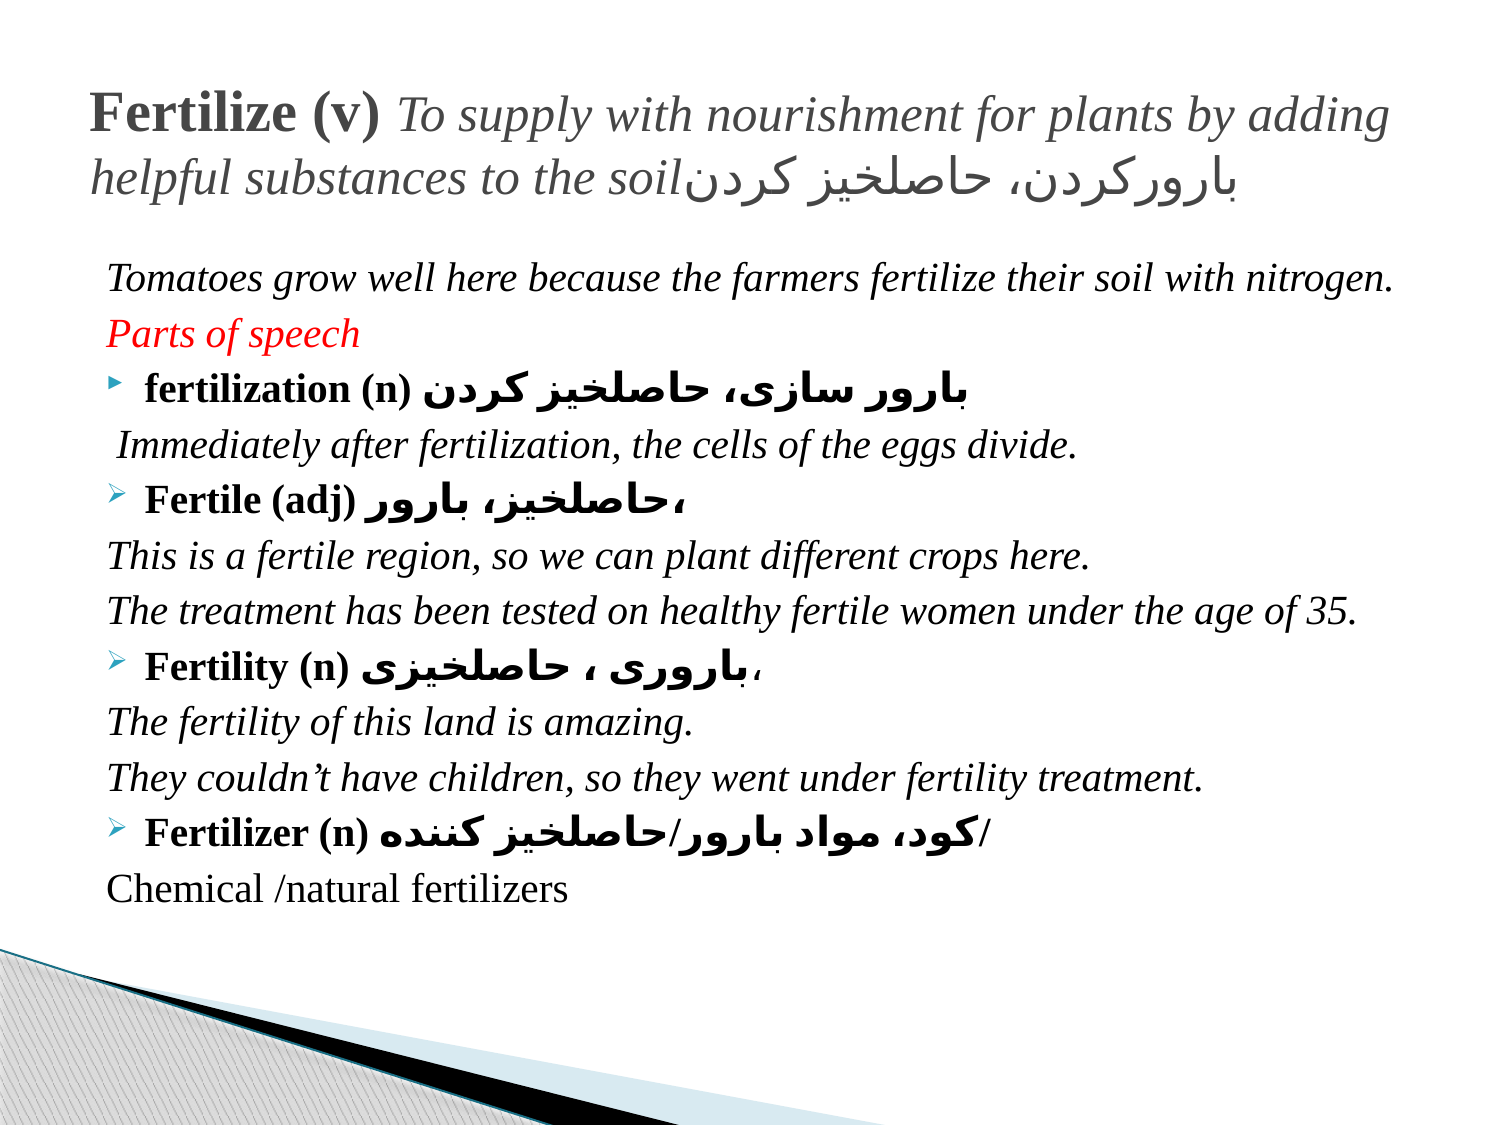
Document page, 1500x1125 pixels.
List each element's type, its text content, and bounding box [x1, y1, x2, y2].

list Tomatoes grow well here because the farmers fertilize their soil with nitrogen. Parts of speech fertilization (n) بارور سازی، حاصلخیز کردن Immediately after fertilization, the cells of the eggs divide. Fertile (adj) حاصلخیز، بارور، This is a fertile region, so we can plant different crops here. The treatment has been tested on healthy fertile women under the age of 35. Fertility (n) باروری ، حاصلخیزی، The fertility of this land is amazing. They couldn’t have children, so they went under fertility treatment. Fertilizer (n) کود، مواد بارور/حاصلخیز کننده/ Chemical /natural fertilizers [75, 243, 1425, 986]
title Fertilize (v) To supply with nourishment for plants by adding helpful substances to the soilبارورکردن، حاصلخیز کردن [75, 45, 1425, 233]
